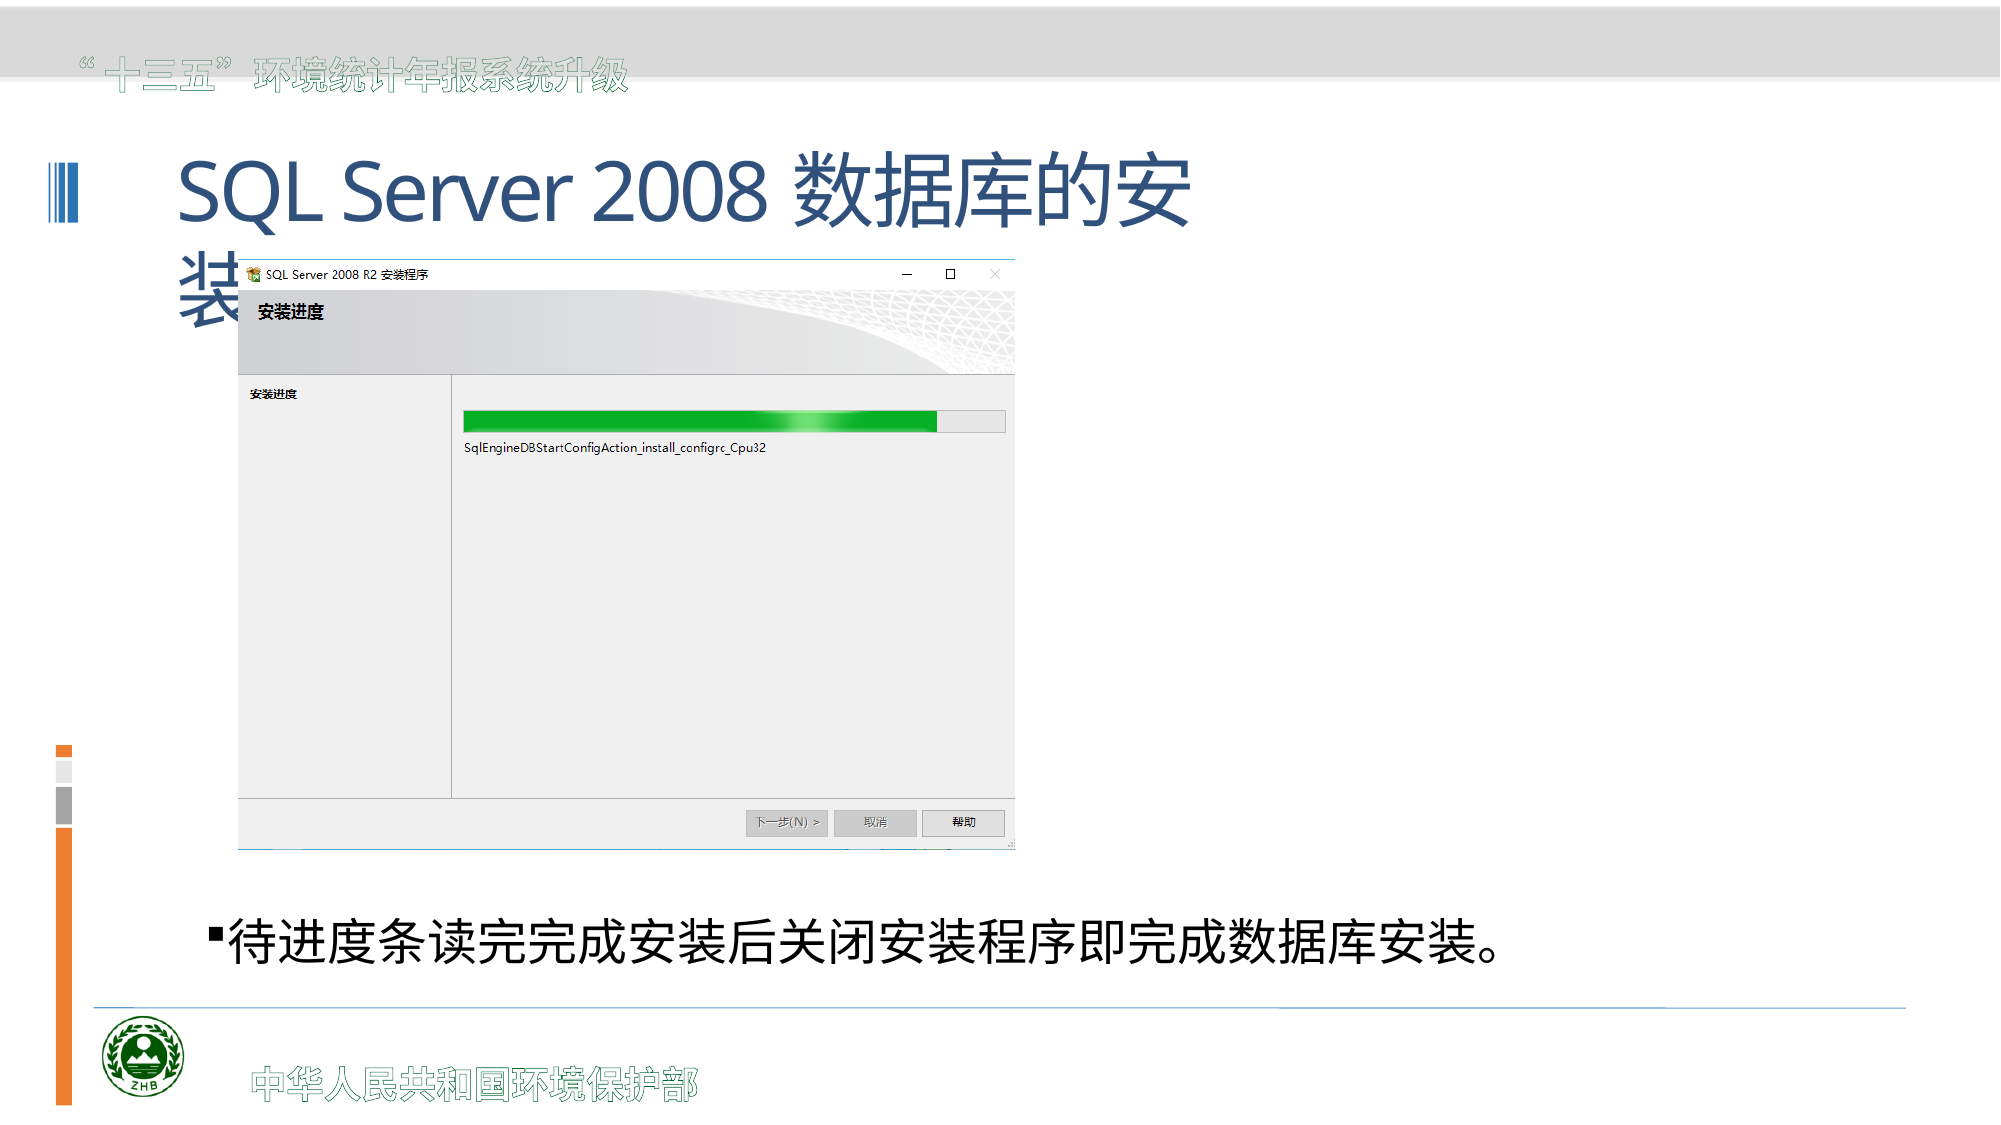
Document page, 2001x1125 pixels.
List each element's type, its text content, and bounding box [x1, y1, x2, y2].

text_box SQL Server 2008数据库的安装 [162, 130, 1222, 260]
picture [93, 1007, 188, 1106]
picture [238, 259, 1015, 850]
text_box 待进度条读完完成安装后关闭安装程序即完成数据库安装。 [190, 902, 1758, 978]
